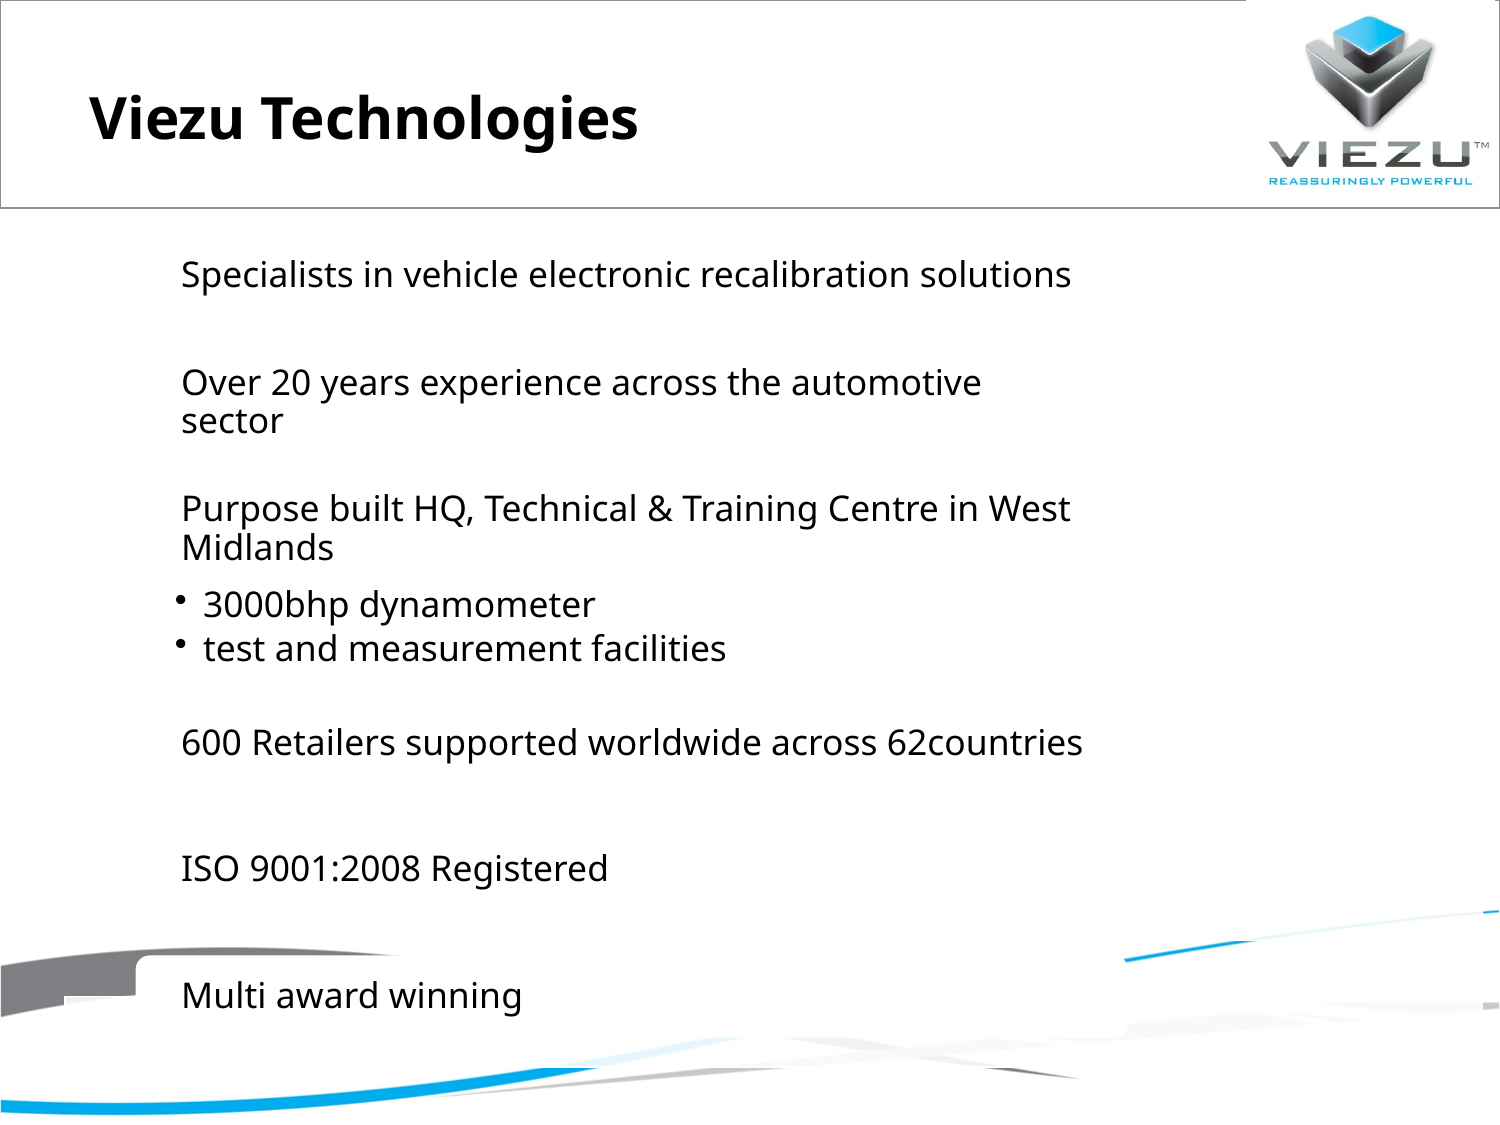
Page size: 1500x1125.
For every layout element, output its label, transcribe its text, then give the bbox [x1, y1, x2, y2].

title Viezu Technologies [75, 19, 1247, 207]
picture [0, 889, 1500, 1125]
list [64, 219, 1483, 1083]
picture [1246, 0, 1496, 204]
